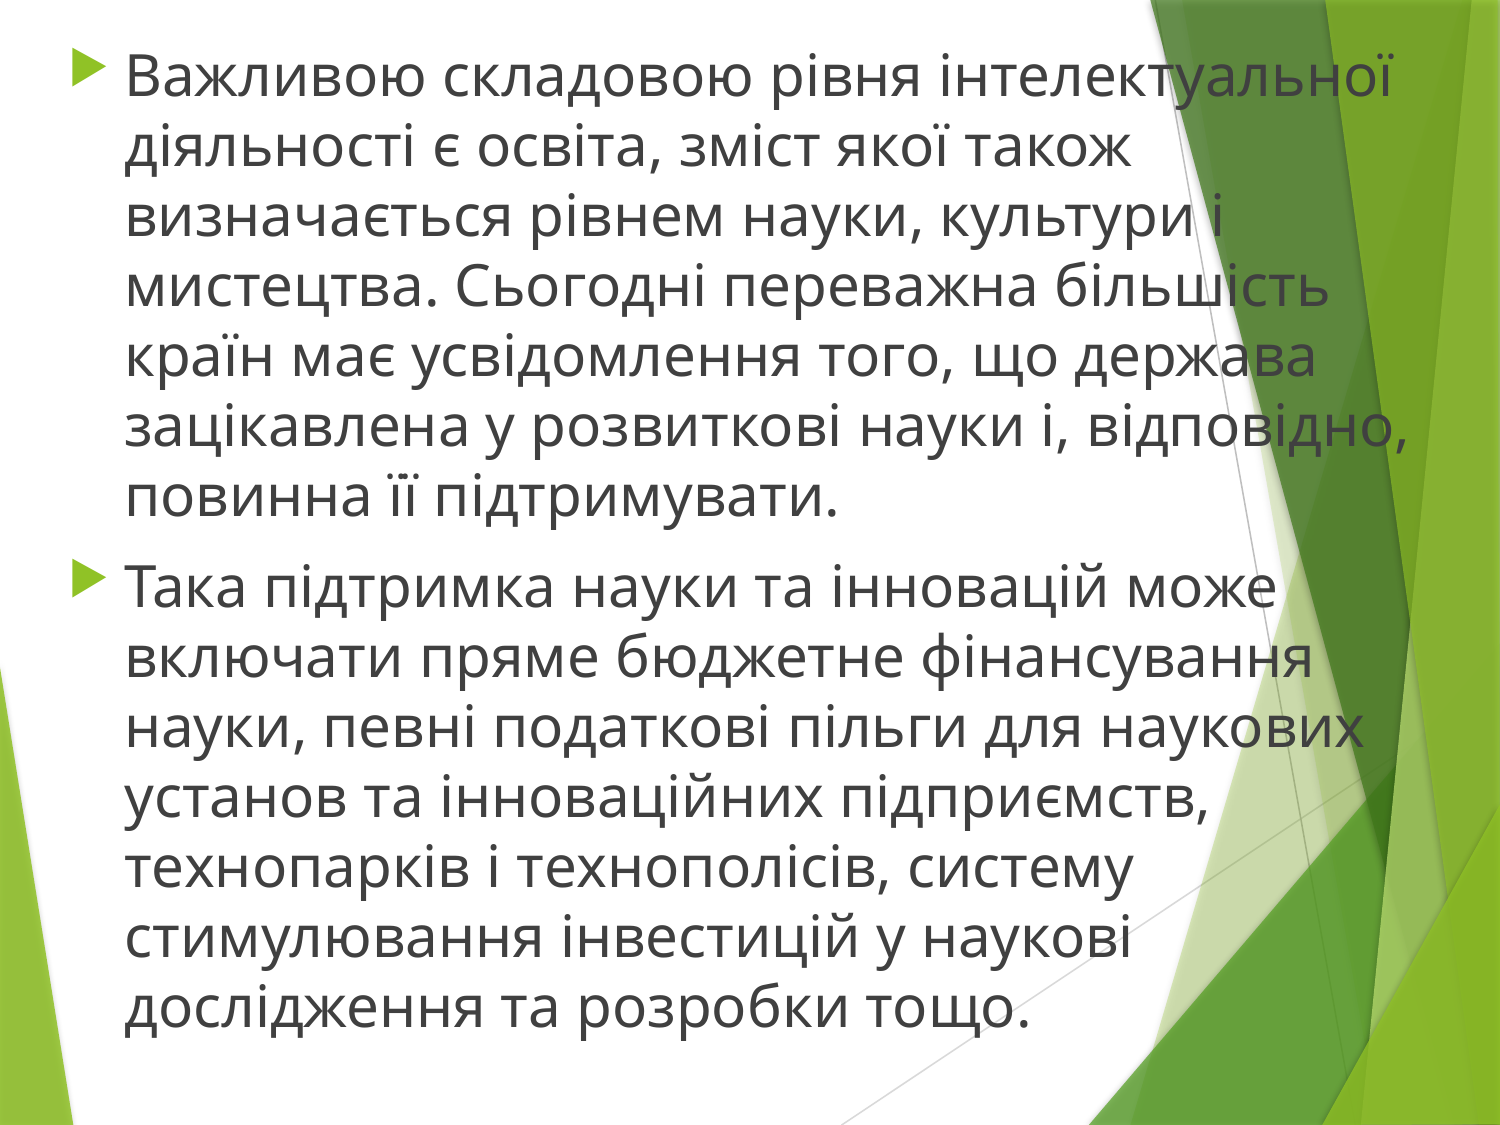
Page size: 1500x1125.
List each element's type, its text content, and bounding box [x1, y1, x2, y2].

list Важливою складовою рівня інтелектуальної діяльності є освіта, зміст якої також визначається рівнем науки, культури і мистецтва. Сьогодні переважна більшість країн має усвідомлення того, що держава зацікавлена у розвиткові науки і, відповідно, повинна її підтримувати. Така підтримка науки та інновацій може включати пряме бюджетне фінансування науки, певні податкові пільги для наукових установ та інноваційних підприємств, технопарків і технополісів, систему стимулювання інвестицій у наукові дослідження та розробки тощо. [53, 30, 1447, 1094]
